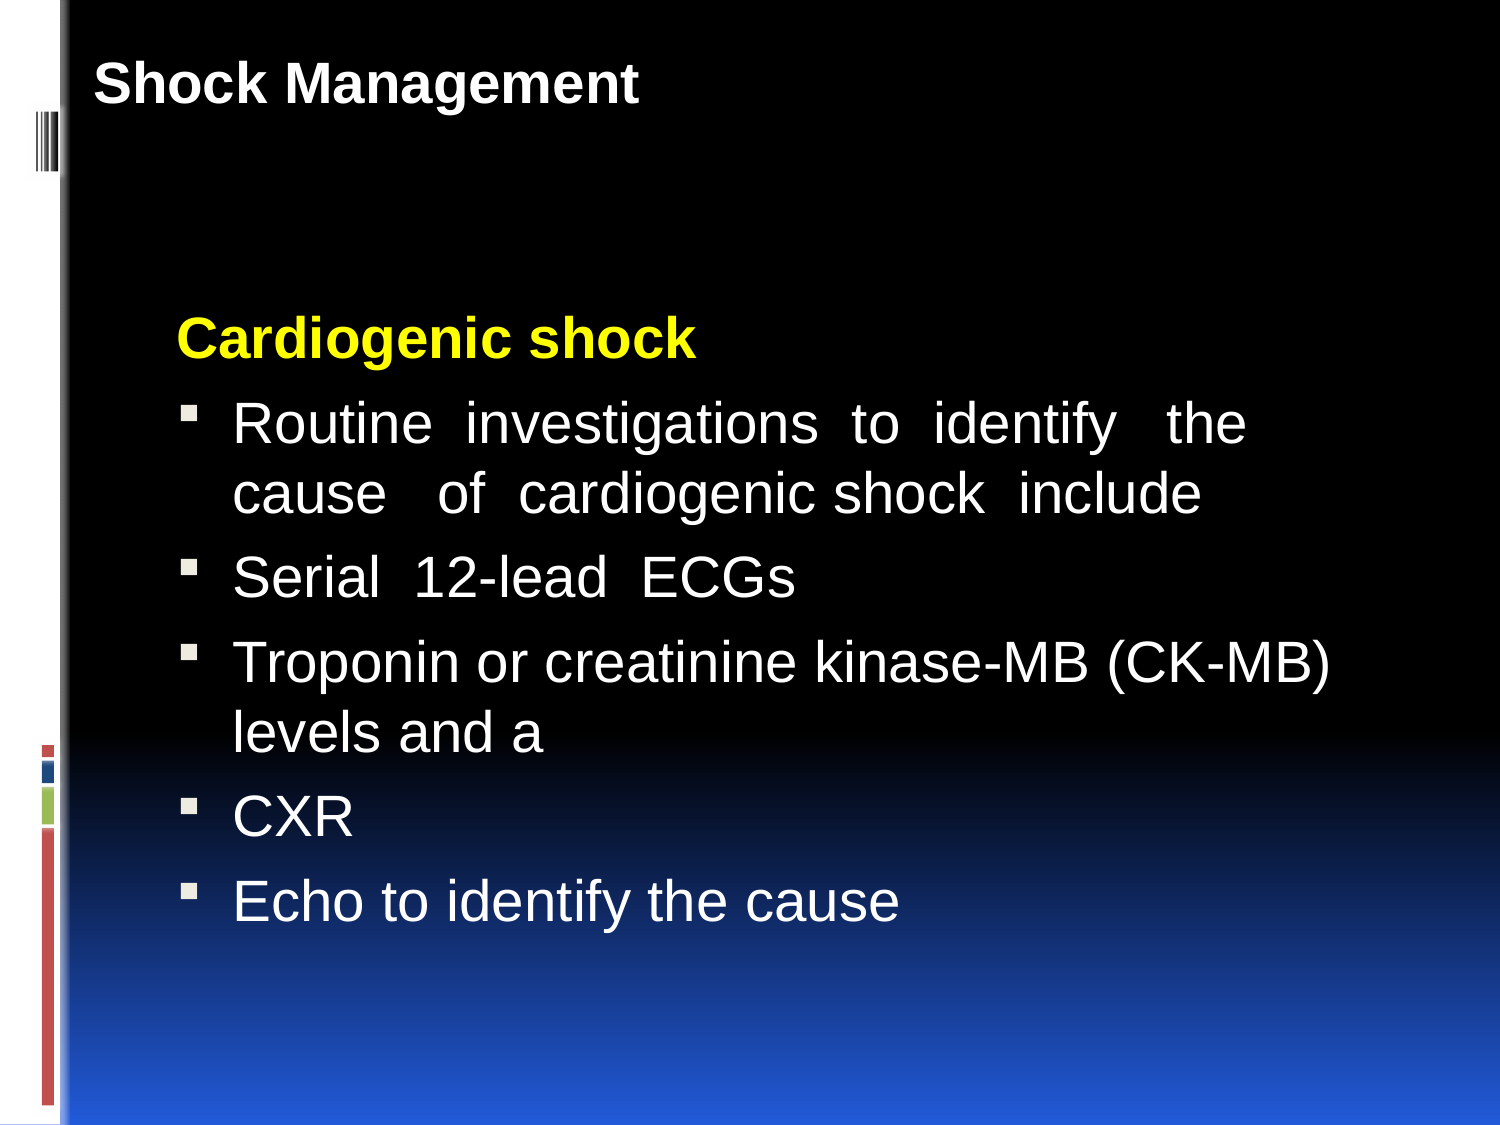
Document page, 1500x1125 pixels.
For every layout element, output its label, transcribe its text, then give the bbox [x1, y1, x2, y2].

list Cardiogenic shock Routine investigations to identify the cause of car­diogenic shock include Serial 12-lead ECGs Troponin or creatinine kinase-MB (CK-MB) levels and a CXR Echo to identify the cause [149, 292, 1426, 1043]
text_box Shock Management [78, 37, 656, 123]
